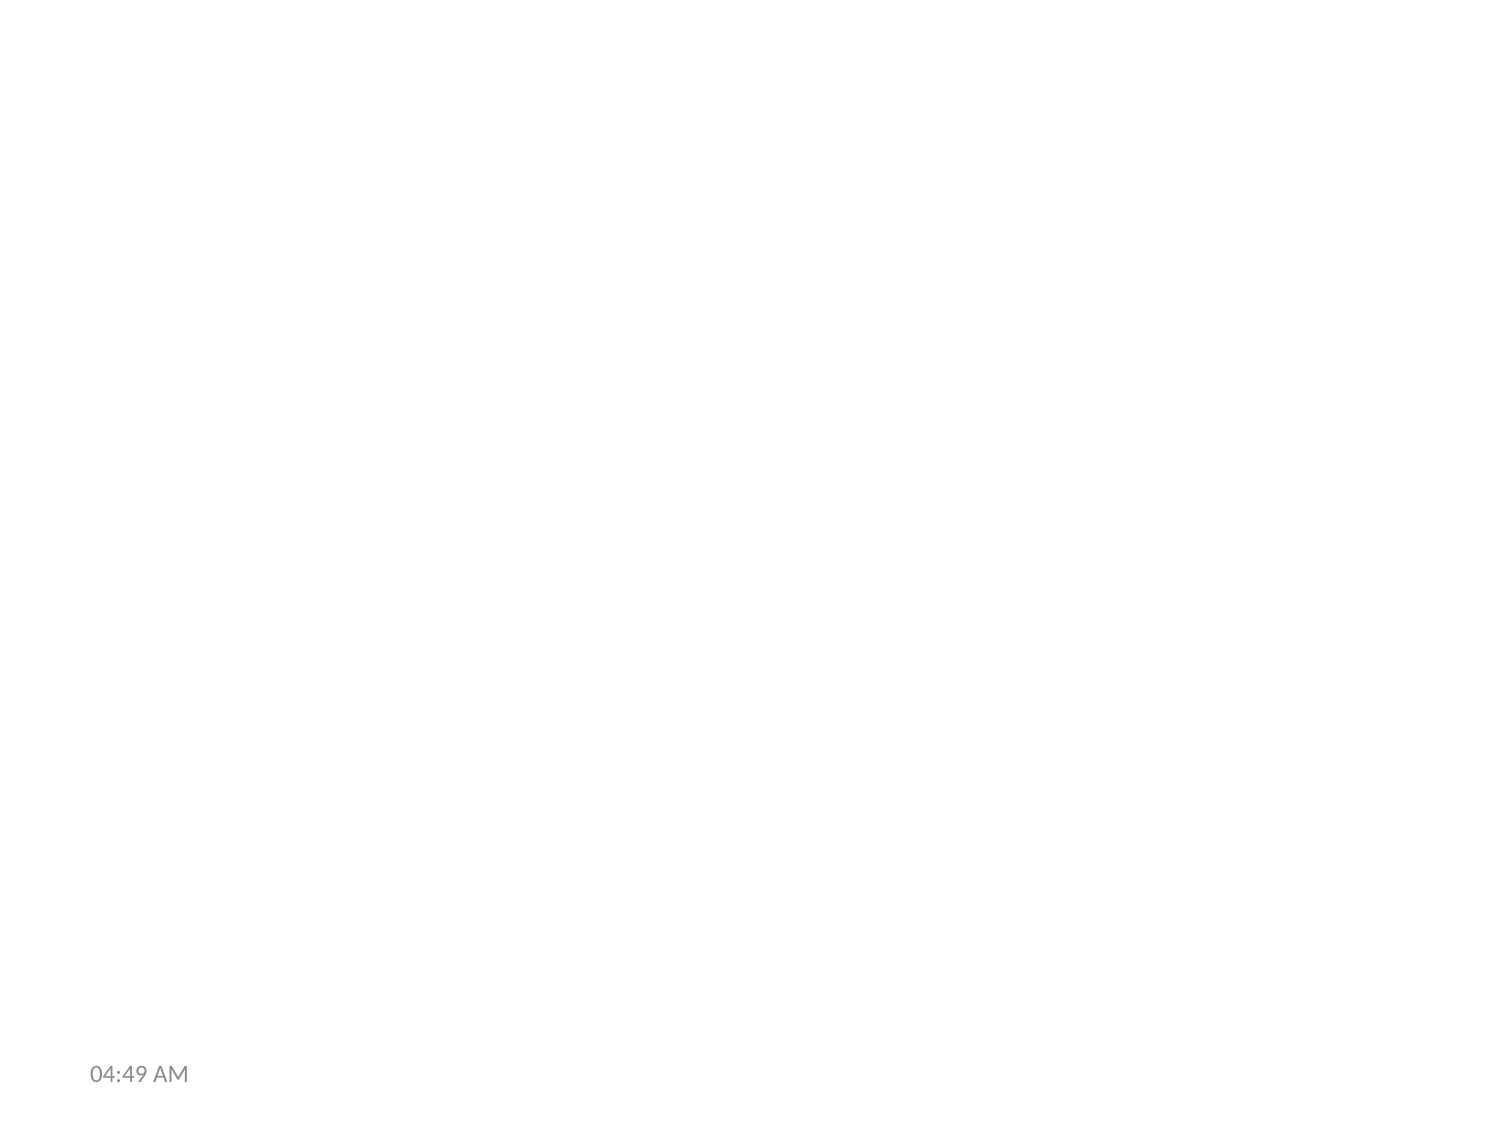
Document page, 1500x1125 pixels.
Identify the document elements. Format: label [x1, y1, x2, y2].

slide_number [75, 1042, 425, 1103]
